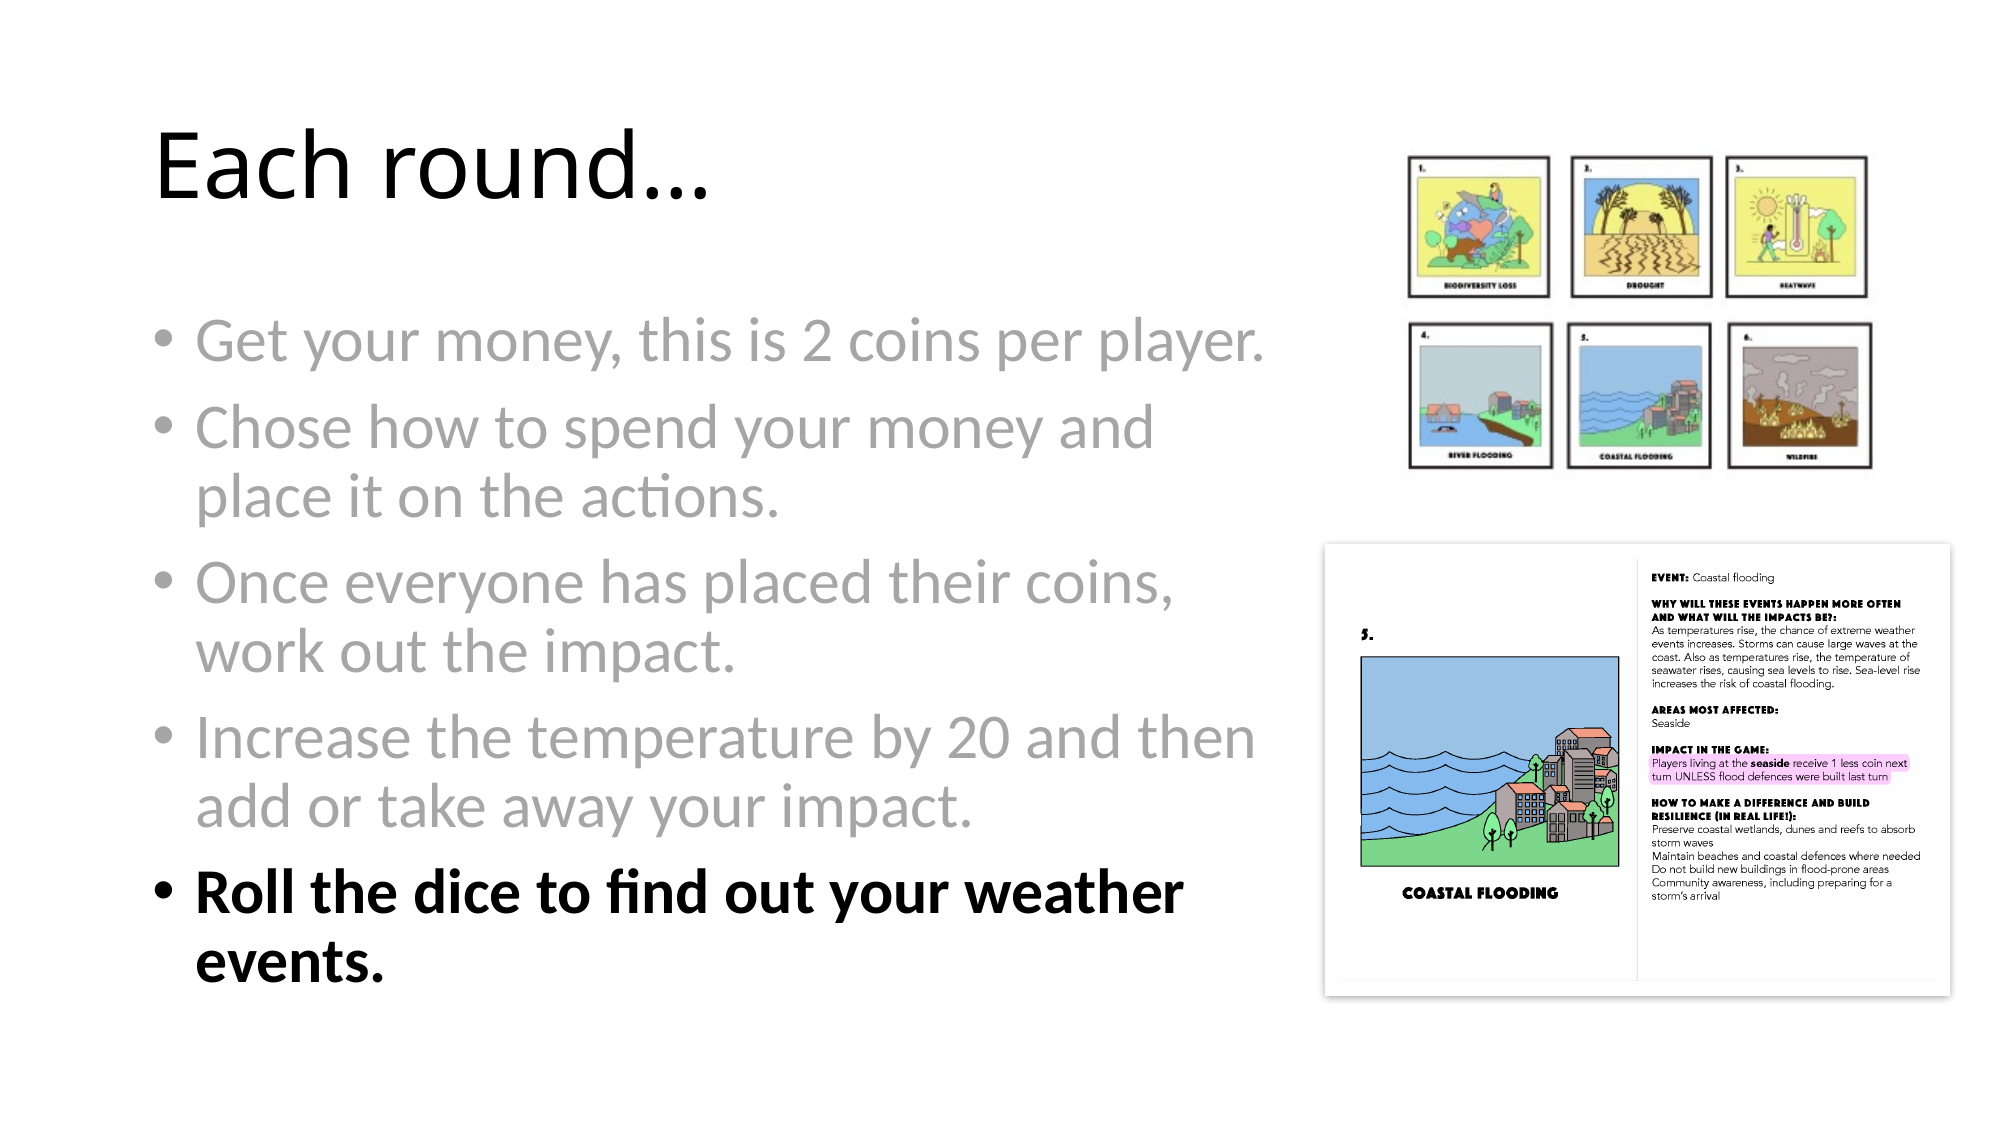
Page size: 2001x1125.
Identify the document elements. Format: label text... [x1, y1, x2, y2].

picture [1400, 143, 1886, 481]
list Get your money, this is 2 coins per player. Chose how to spend your money and place it on the actions. Once everyone has placed their coins, work out the impact. Increase the temperature by 20 and then add or take away your impact. Roll the dice to find out your weather events. [137, 299, 1302, 1014]
title Each round… [137, 59, 1863, 278]
picture [1339, 558, 1936, 982]
